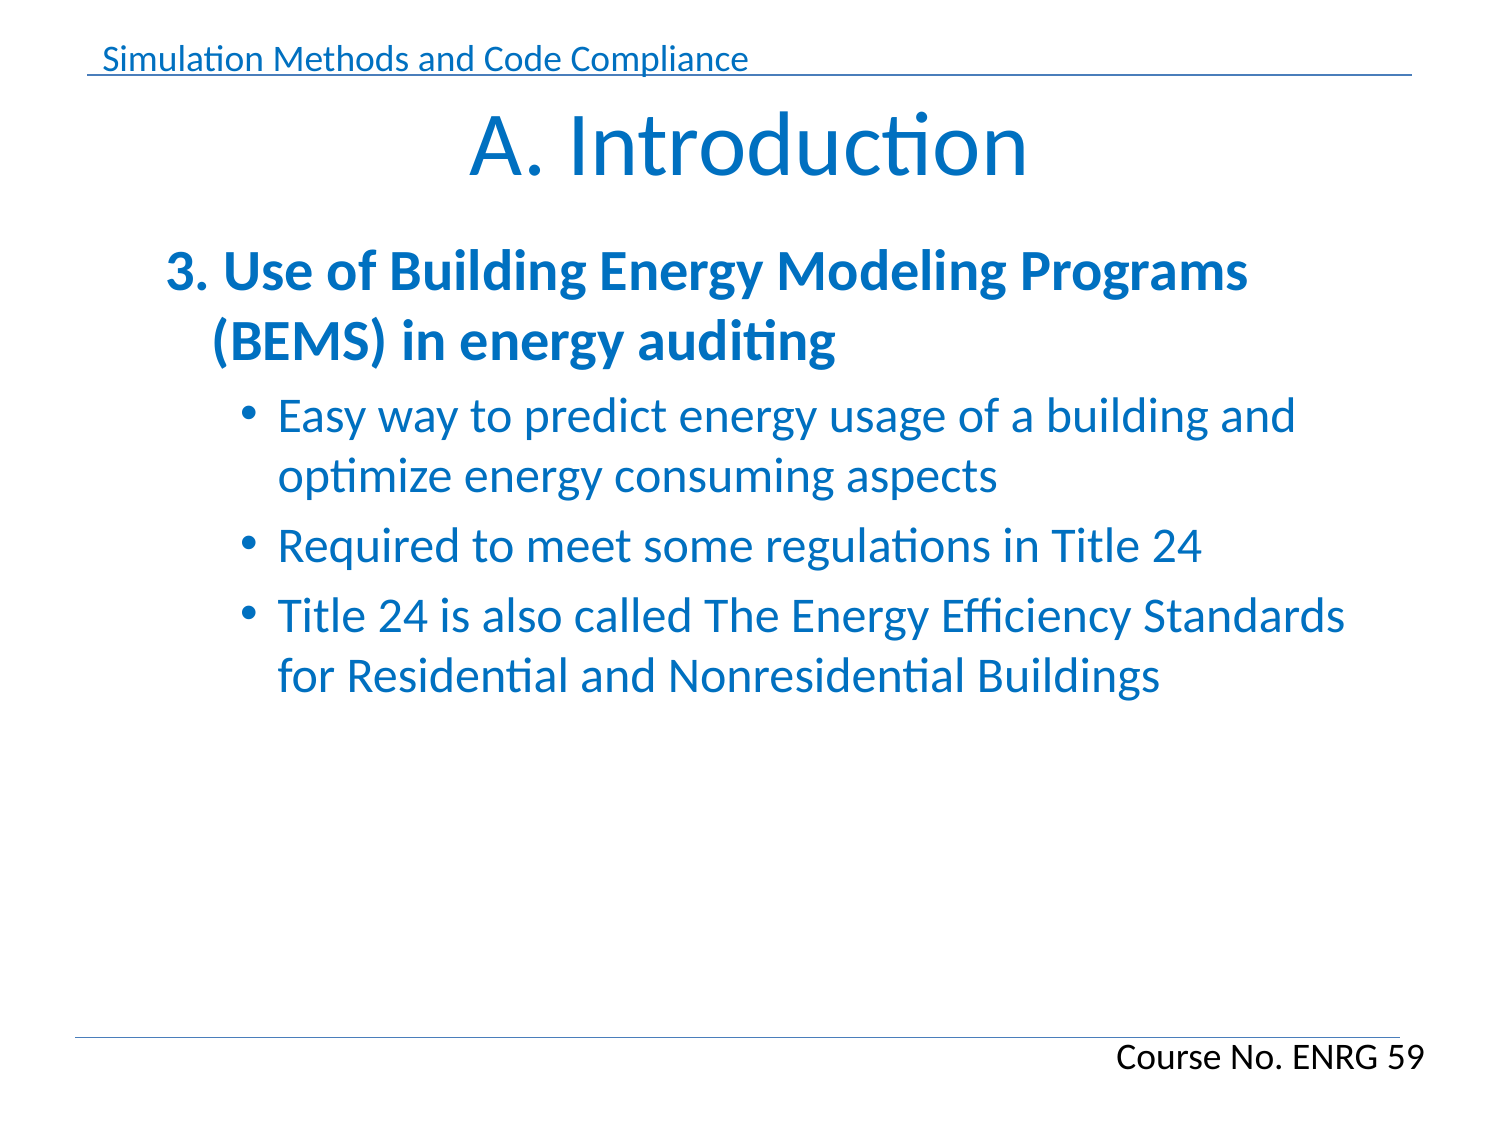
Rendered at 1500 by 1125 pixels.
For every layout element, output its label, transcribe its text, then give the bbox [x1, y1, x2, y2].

title A. Introduction [75, 45, 1425, 224]
list 3. Use of Building Energy Modeling Programs (BEMS) in energy auditing Easy way to predict energy usage of a building and optimize energy consuming aspects Required to meet some regulations in Title 24 Title 24 is also called The Energy Efficiency Standards for Residential and Nonresidential Buildings [75, 224, 1425, 968]
